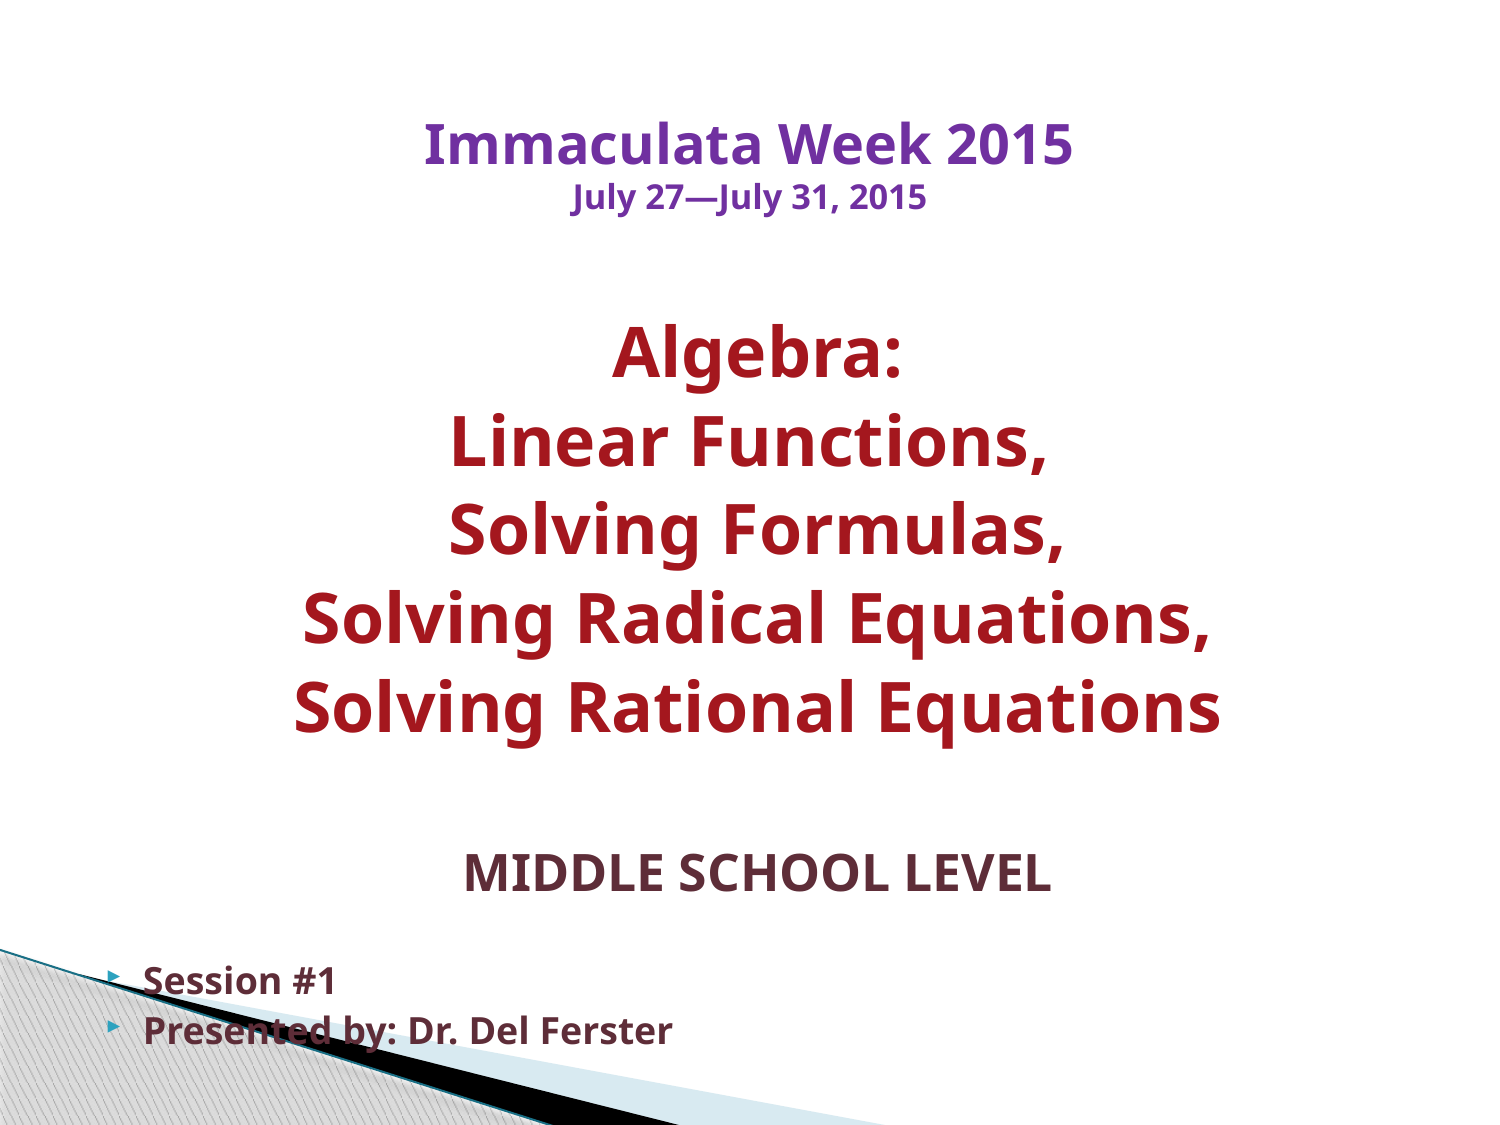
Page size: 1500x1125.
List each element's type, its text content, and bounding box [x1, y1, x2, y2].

title Immaculata Week 2015 July 27—July 31, 2015 [75, 37, 1425, 225]
list Algebra: Linear Functions, Solving Formulas, Solving Radical Equations, Solving Rational Equations MIDDLE SCHOOL LEVEL Session #1 Presented by: Dr. Del Ferster [75, 299, 1425, 1063]
